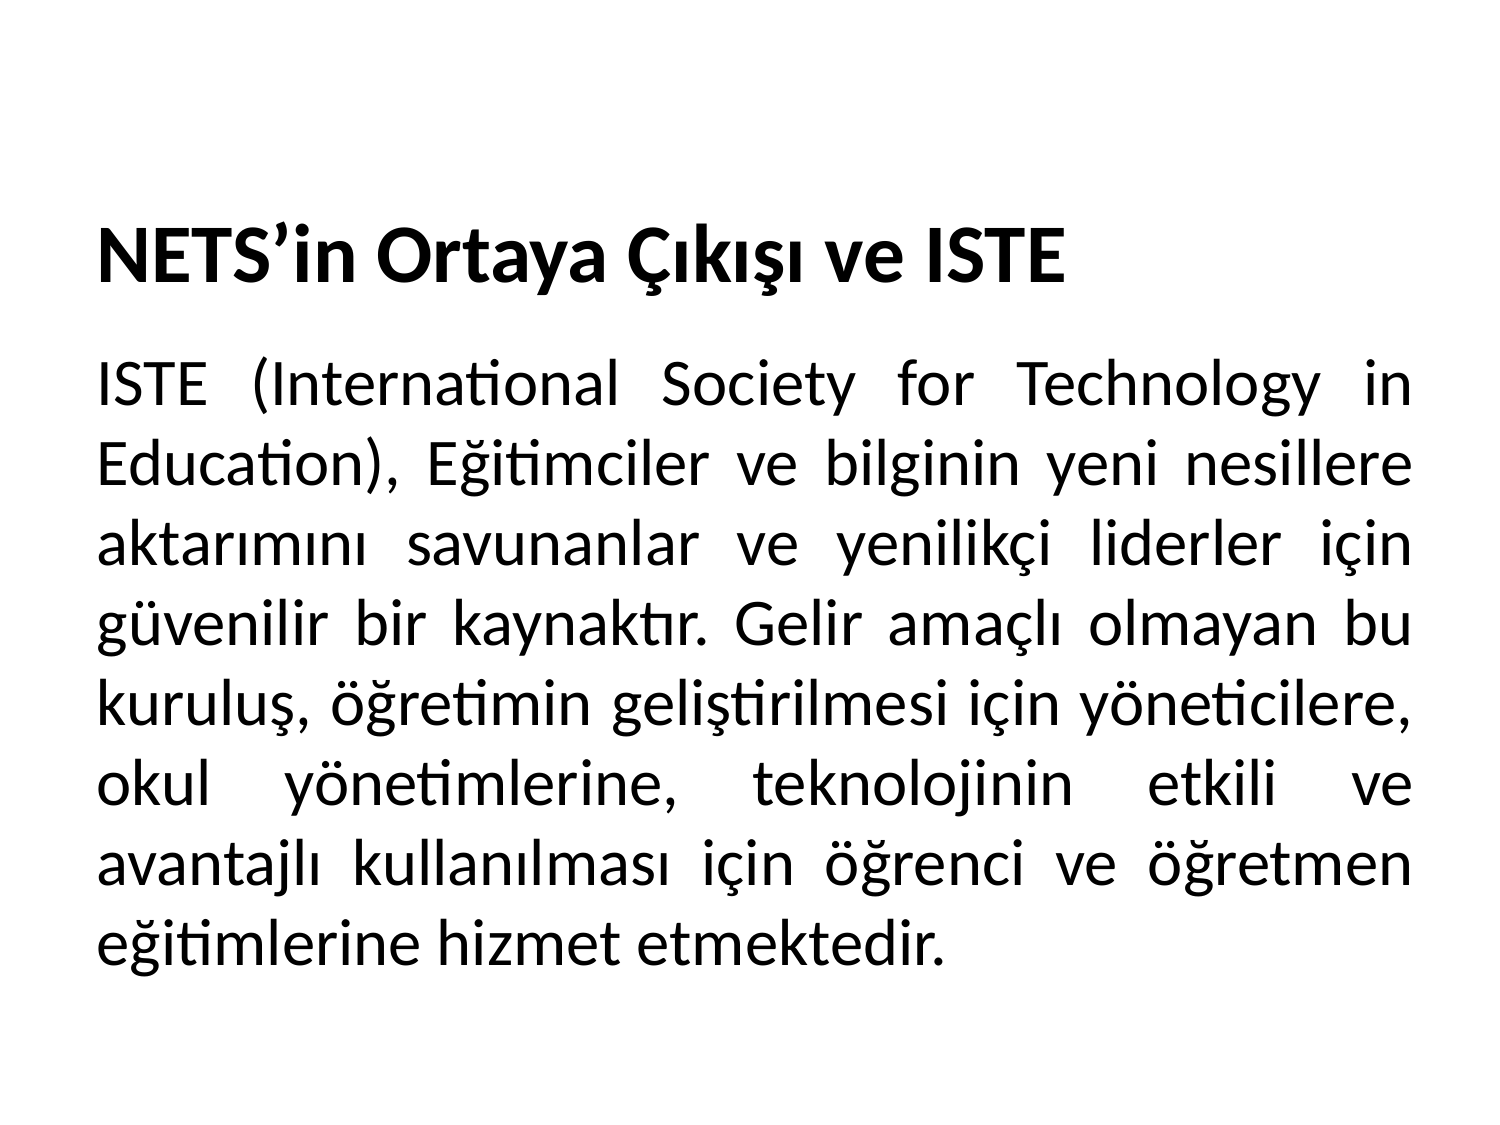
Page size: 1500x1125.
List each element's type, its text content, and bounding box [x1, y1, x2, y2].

text_box NETS’in Ortaya Çıkışı ve ISTE ISTE (International Society for Technology in Education), Eğitimciler ve bilginin yeni nesillere aktarımını savunanlar ve yenilikçi liderler için güvenilir bir kaynaktır. Gelir amaçlı olmayan bu kuruluş, öğretimin geliştirilmesi için yöneticilere, okul yönetimlerine, teknolojinin etkili ve avantajlı kullanılması için öğrenci ve öğretmen eğitimlerine hizmet etmektedir. [81, 191, 1430, 986]
